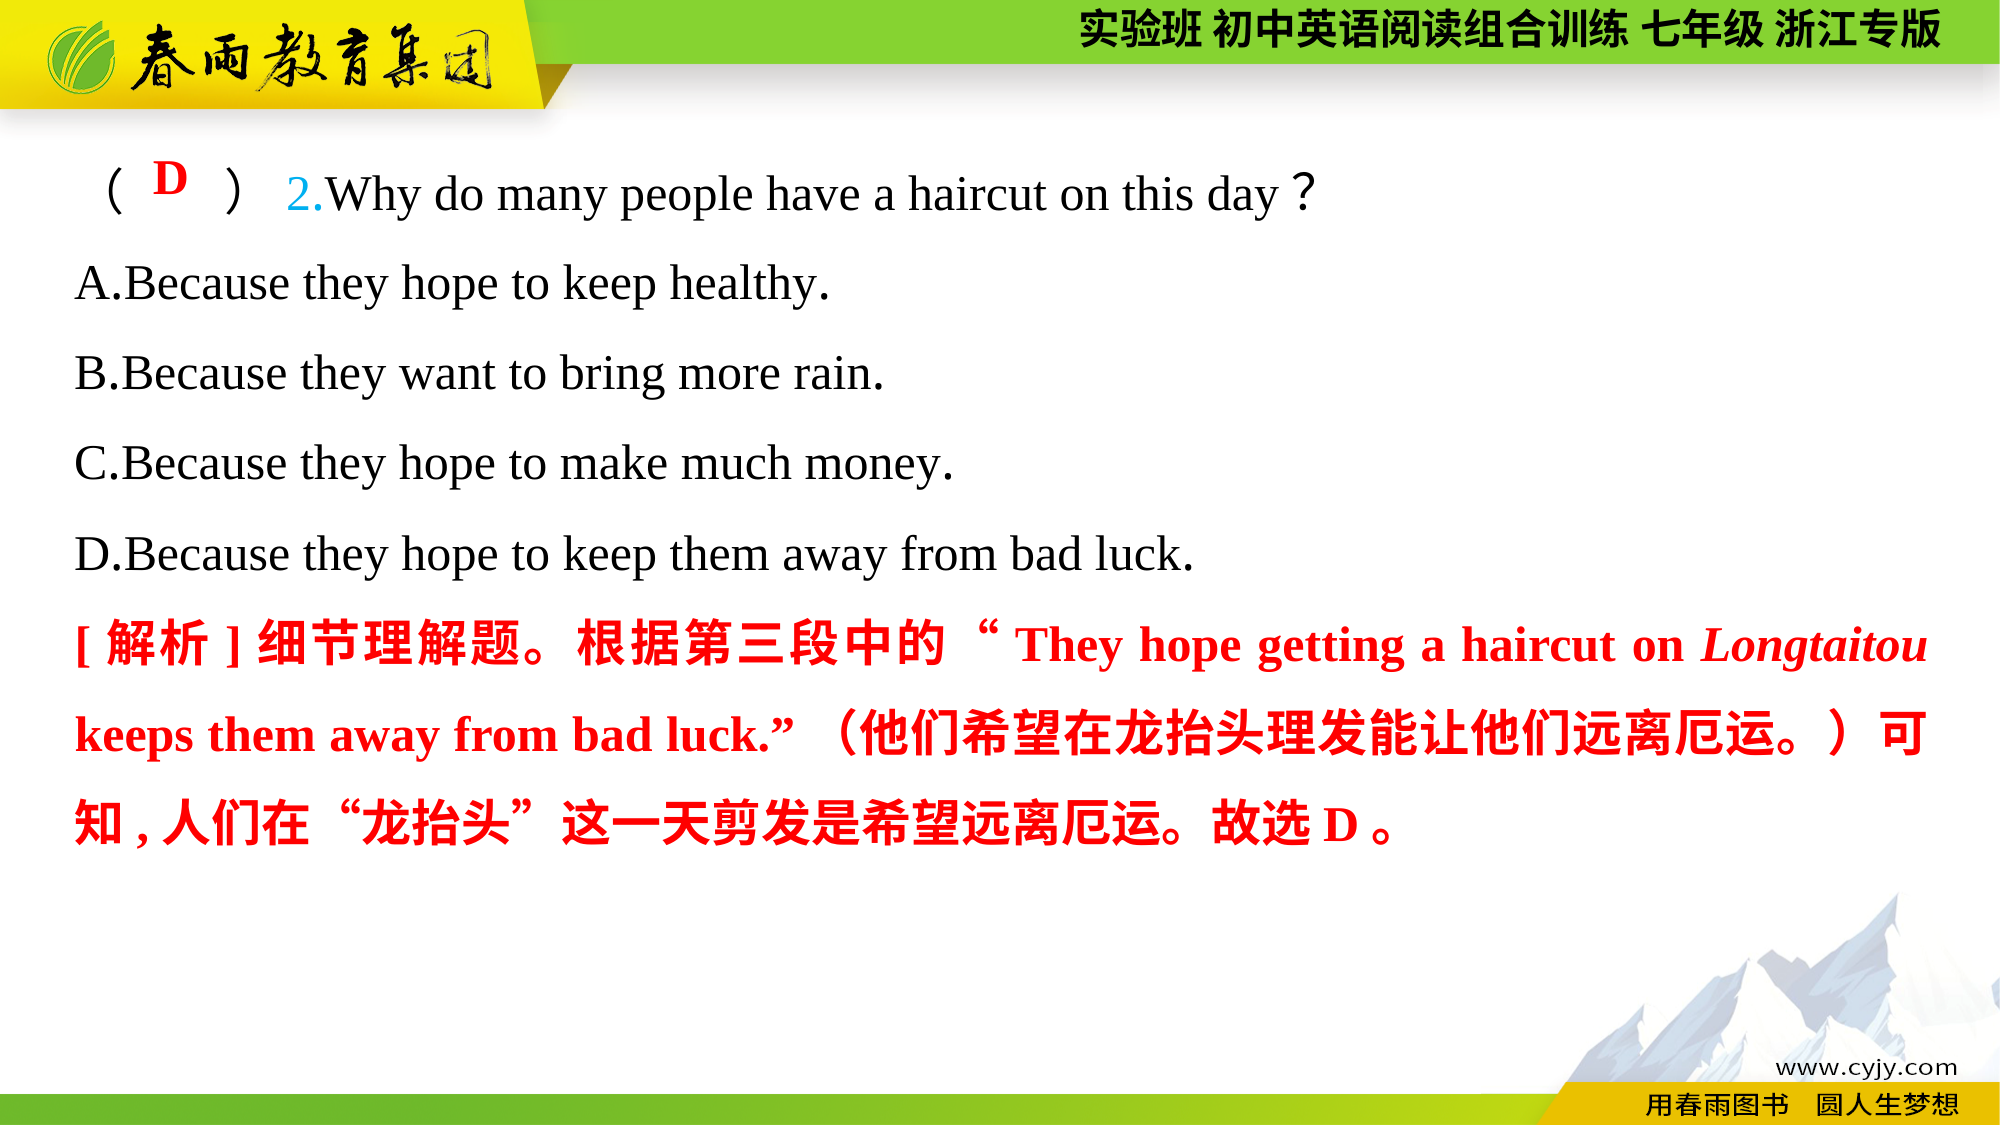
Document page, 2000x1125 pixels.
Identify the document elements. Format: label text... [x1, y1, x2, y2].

text_box D [138, 137, 204, 212]
text_box [解析]细节理解题。根据第三段中的“They hope getting a haircut on Longtaitou keeps them away from bad luck.”（他们希望在龙抬头理发能让他们远离厄运。）可知,人们在“龙抬头”这一天剪发是希望远离厄运。故选D。 [59, 574, 1944, 859]
list （ ）2.Why do many people have a haircut on this day？ A.Because they hope to keep healthy. B.Because they want to bring more rain. C.Because they hope to make much money. D.Because they hope to keep them away from bad luck. [59, 122, 1944, 574]
picture [0, 0, 2000, 1125]
